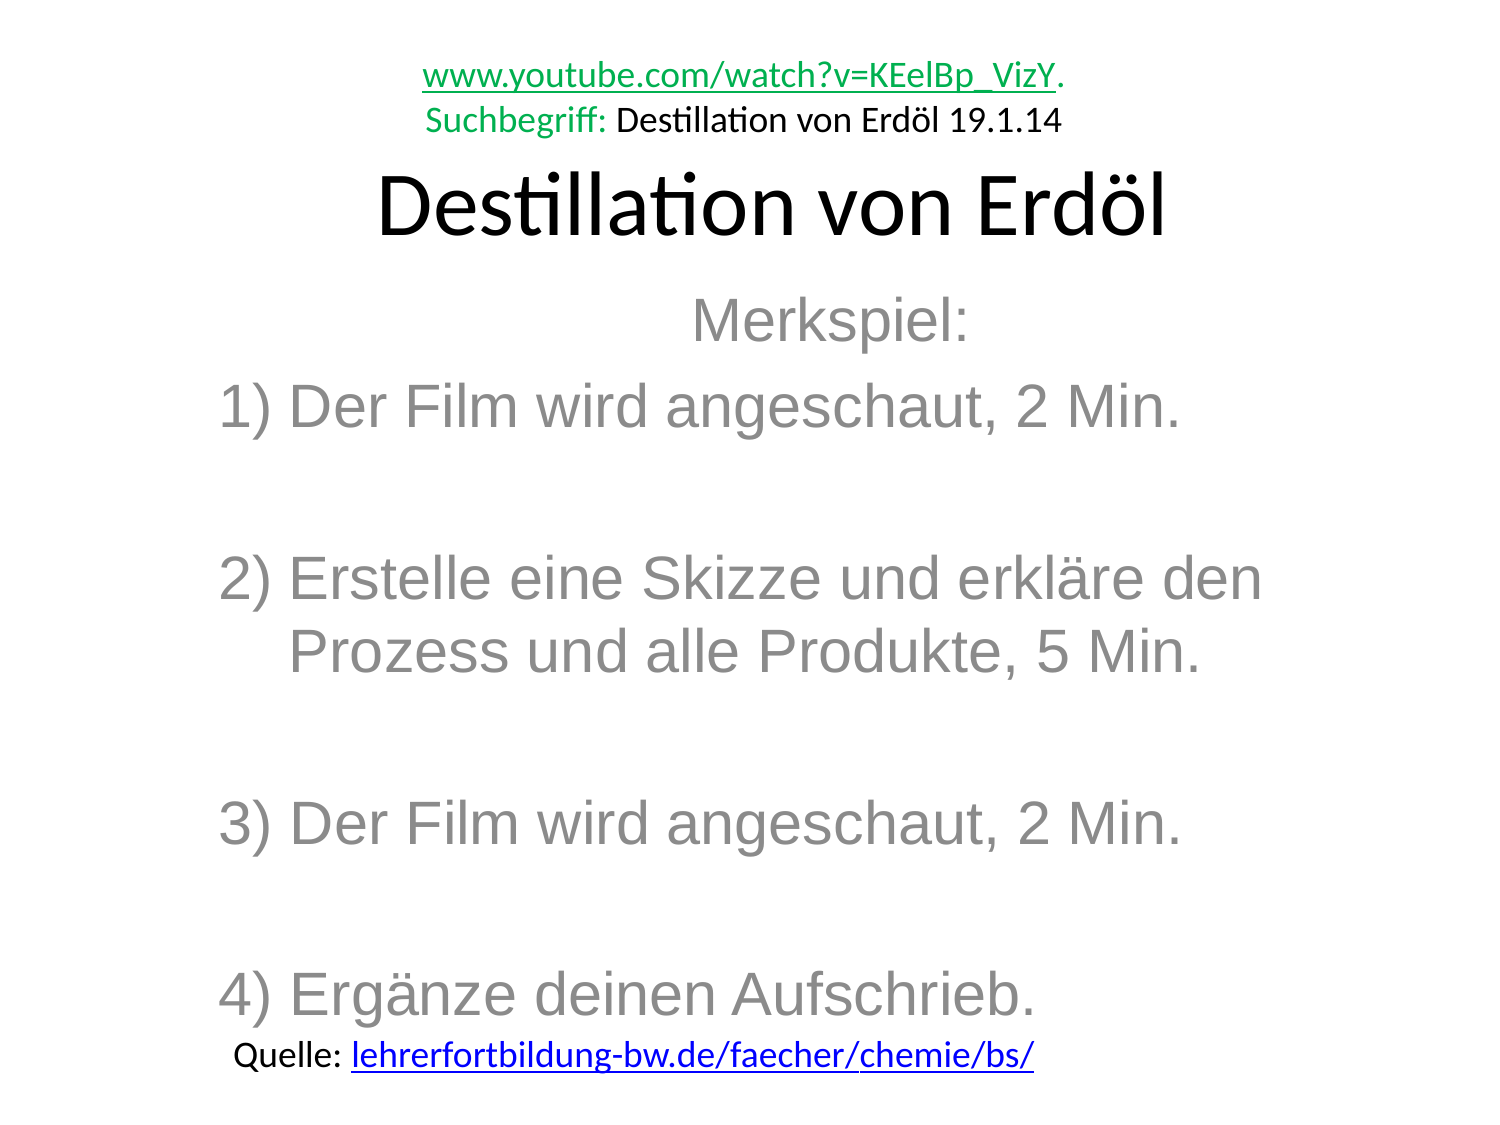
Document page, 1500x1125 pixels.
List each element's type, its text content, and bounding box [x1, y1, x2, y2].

title Destillation von Erdöl [135, 78, 1411, 320]
text_box Quelle: lehrerfortbildung-bw.de/faecher/chemie/bs/ [218, 1023, 1326, 1083]
subtitle Merkspiel: Der Film wird angeschaut, 2 Min. Erstelle eine Skizze und erkläre den Prozess und alle Produkte, 5 Min. 3) Der Film wird angeschaut, 2 Min. 4) Ergänze deinen Aufschrieb. [203, 273, 1459, 1047]
text_box www.youtube.com/watch?v=KEelBp_VizY. Suchbegriff: Destillation von Erdöl 19.1.14 [277, 42, 1211, 148]
